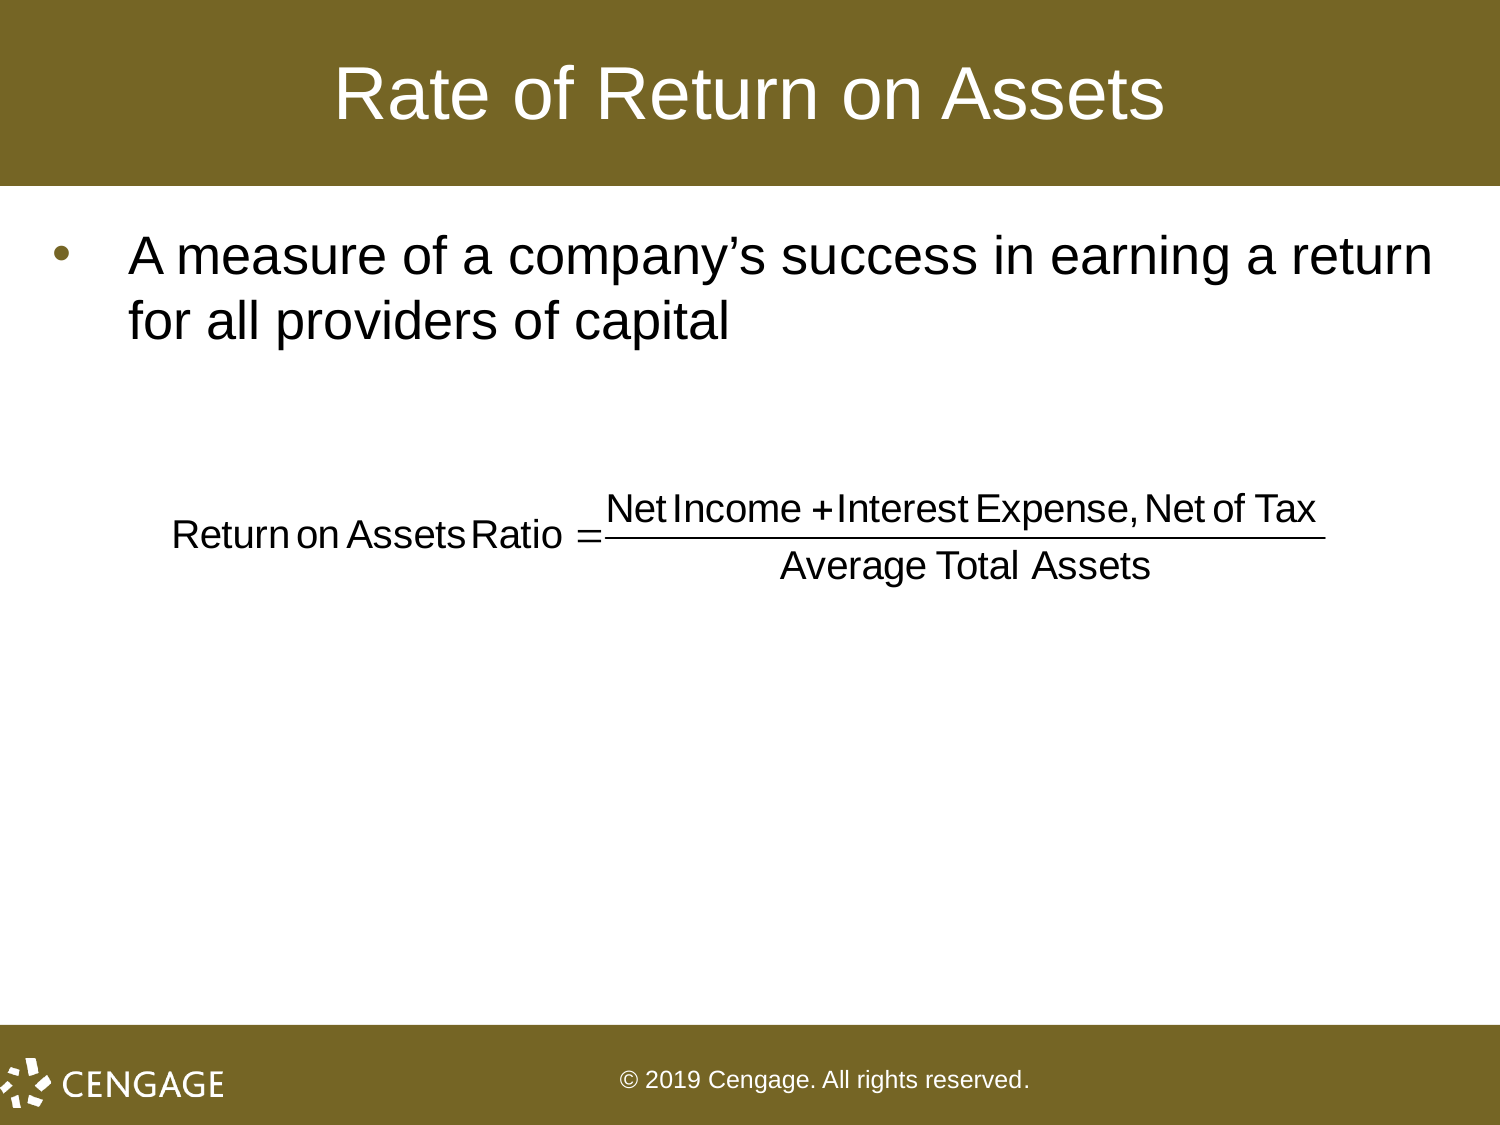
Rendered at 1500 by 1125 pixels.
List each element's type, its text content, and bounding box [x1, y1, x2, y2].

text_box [167, 484, 1333, 599]
picture [0, 1058, 223, 1108]
list A measure of a company’s success in earning a return for all providers of capital [37, 212, 1475, 366]
title Rate of Return on Assets [7, 4, 1493, 175]
